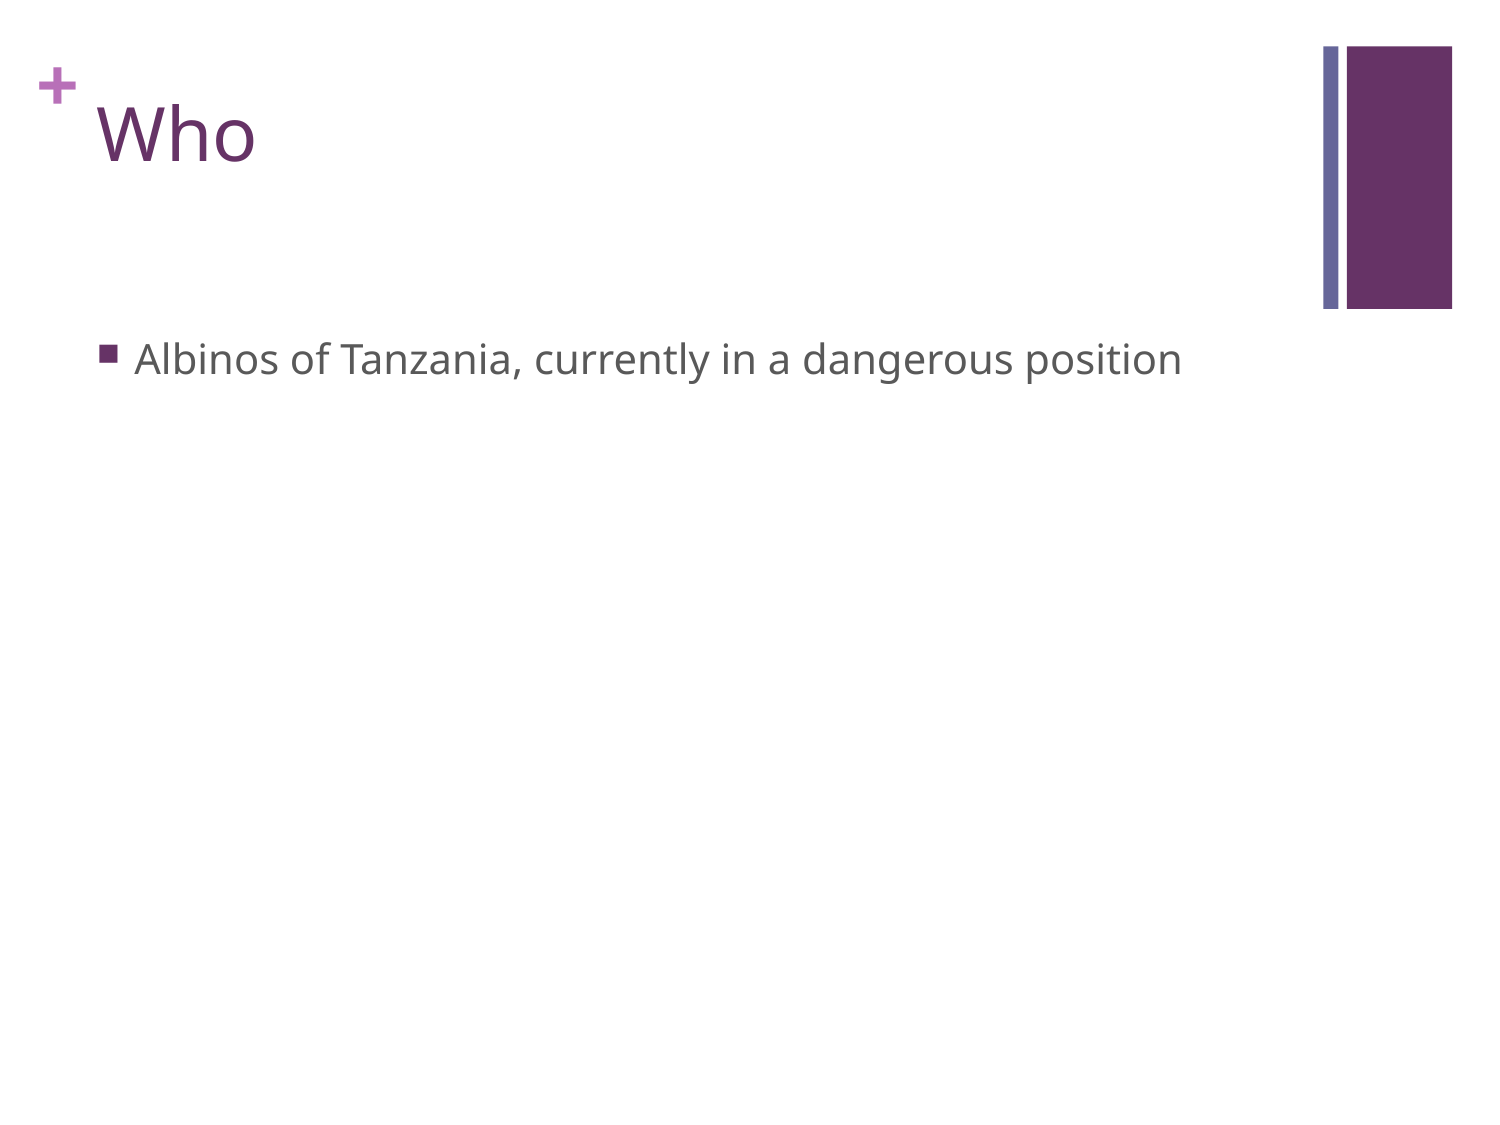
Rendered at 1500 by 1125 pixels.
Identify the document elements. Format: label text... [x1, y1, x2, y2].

list Albinos of Tanzania, currently in a dangerous position [81, 324, 1322, 1005]
title Who [81, 79, 1322, 263]
